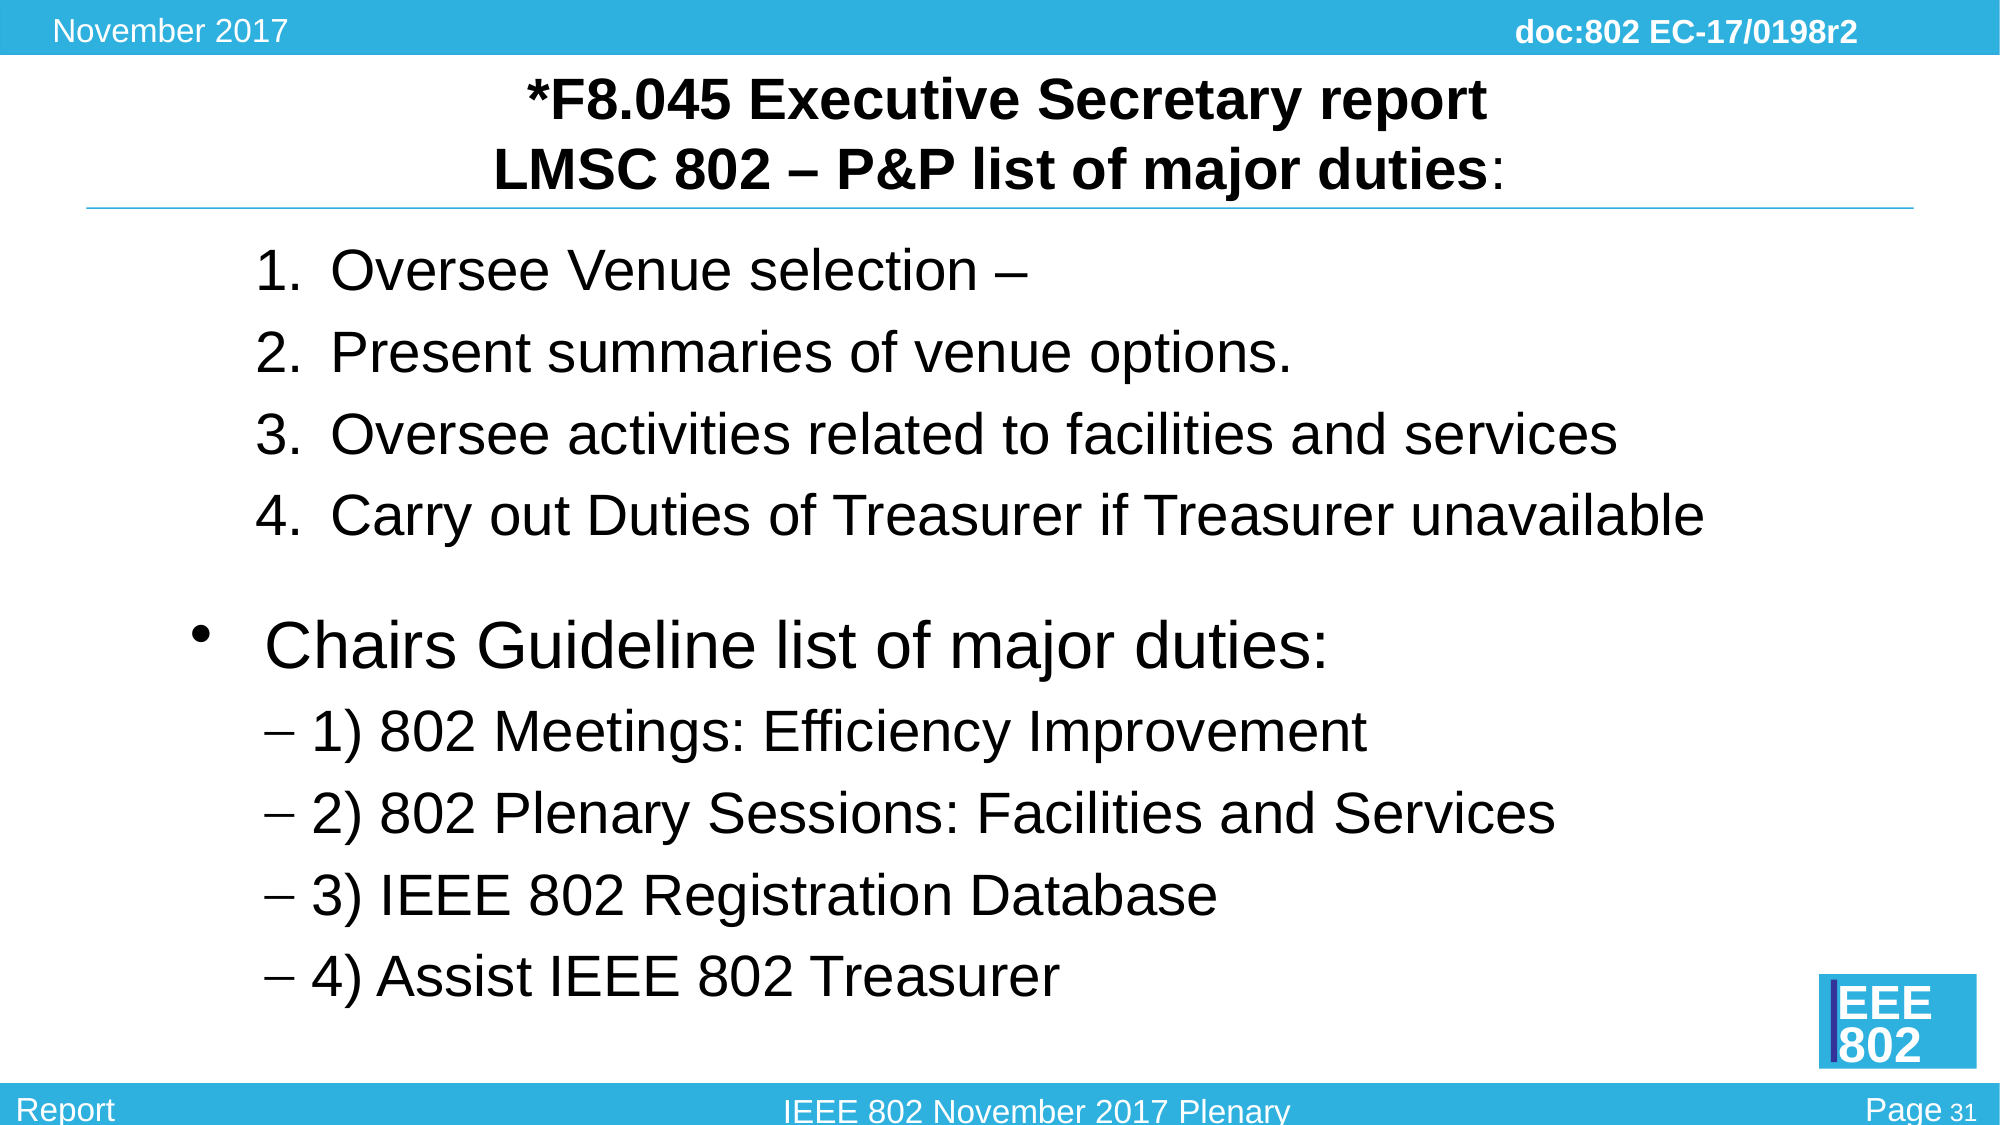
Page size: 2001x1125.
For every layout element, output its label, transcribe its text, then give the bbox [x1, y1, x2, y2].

title *F8.045 Executive Secretary report LMSC 802 – P&P list of major duties: [99, 66, 1900, 197]
list Oversee Venue selection – Present summaries of venue options. Oversee activities related to facilities and services Carry out Duties of Treasurer if Treasurer unavailable Chairs Guideline list of major duties: 1) 802 Meetings: Efficiency Improvement 2) 802 Plenary Sessions: Facilities and Services 3) IEEE 802 Registration Database 4) Assist IEEE 802 Treasurer [174, 224, 1813, 1063]
